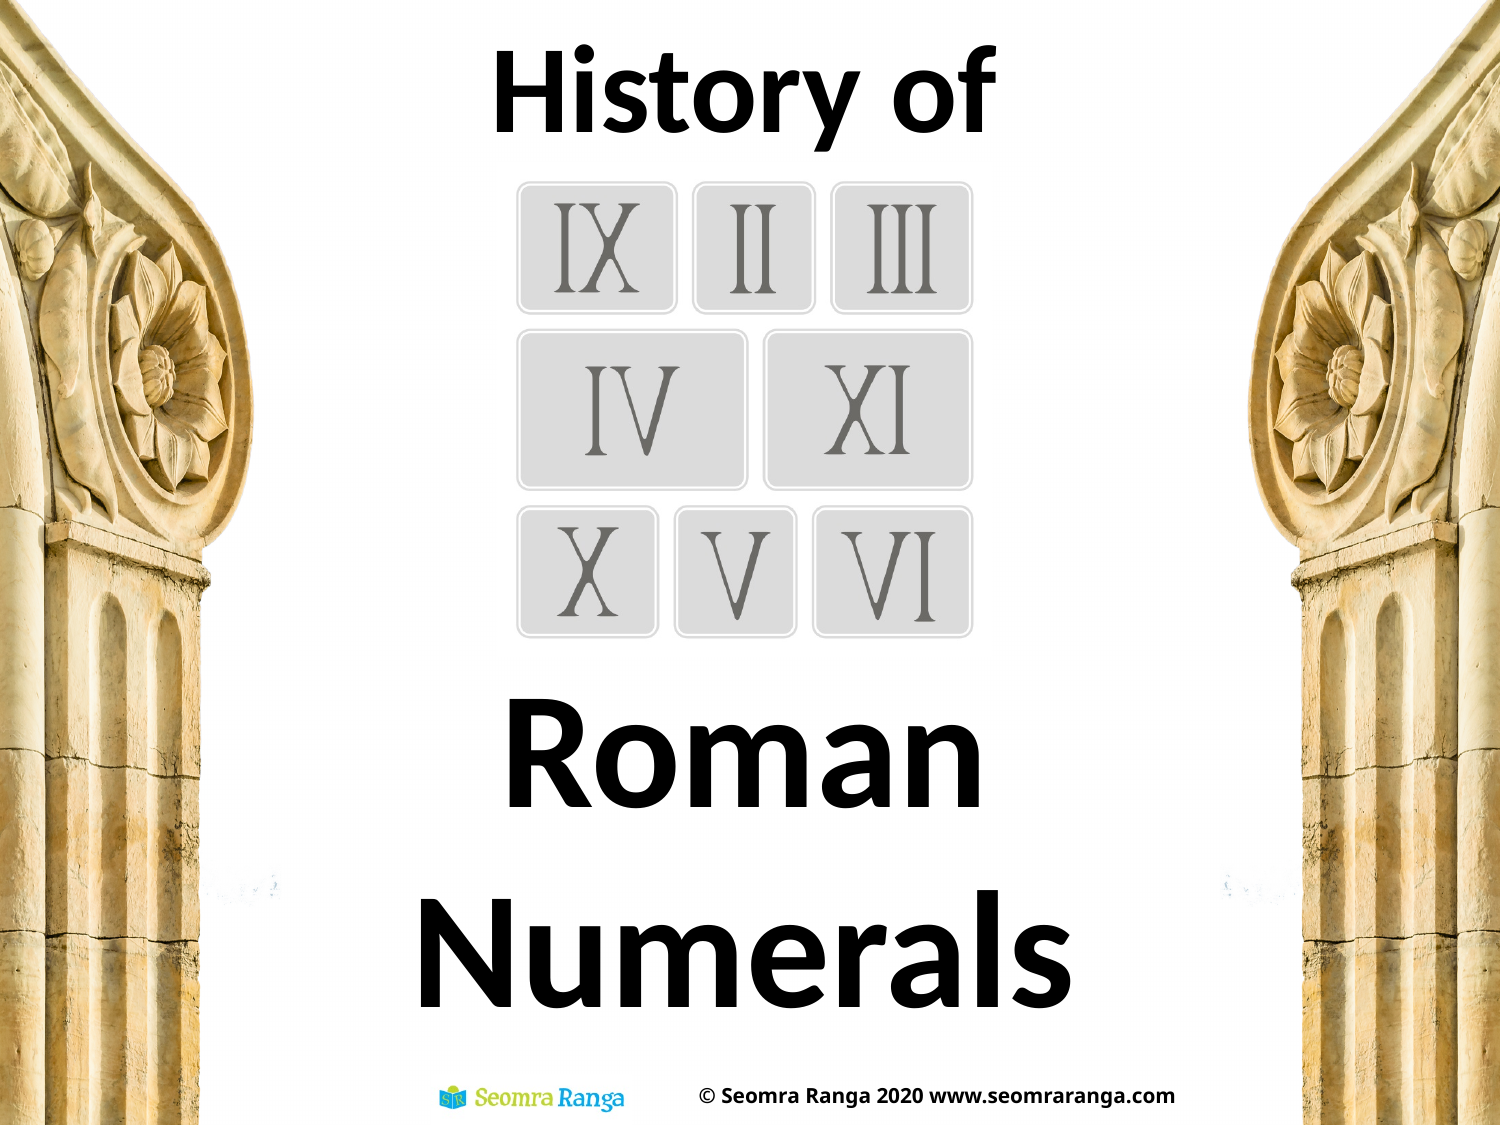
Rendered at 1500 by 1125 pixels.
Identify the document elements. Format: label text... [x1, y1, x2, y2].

picture [0, 0, 1500, 1125]
text_box Roman Numerals [206, 633, 1282, 1048]
text_box History of [206, 0, 1282, 165]
text_box © Seomra Ranga 2020 www.seomraranga.com [659, 1074, 1215, 1115]
